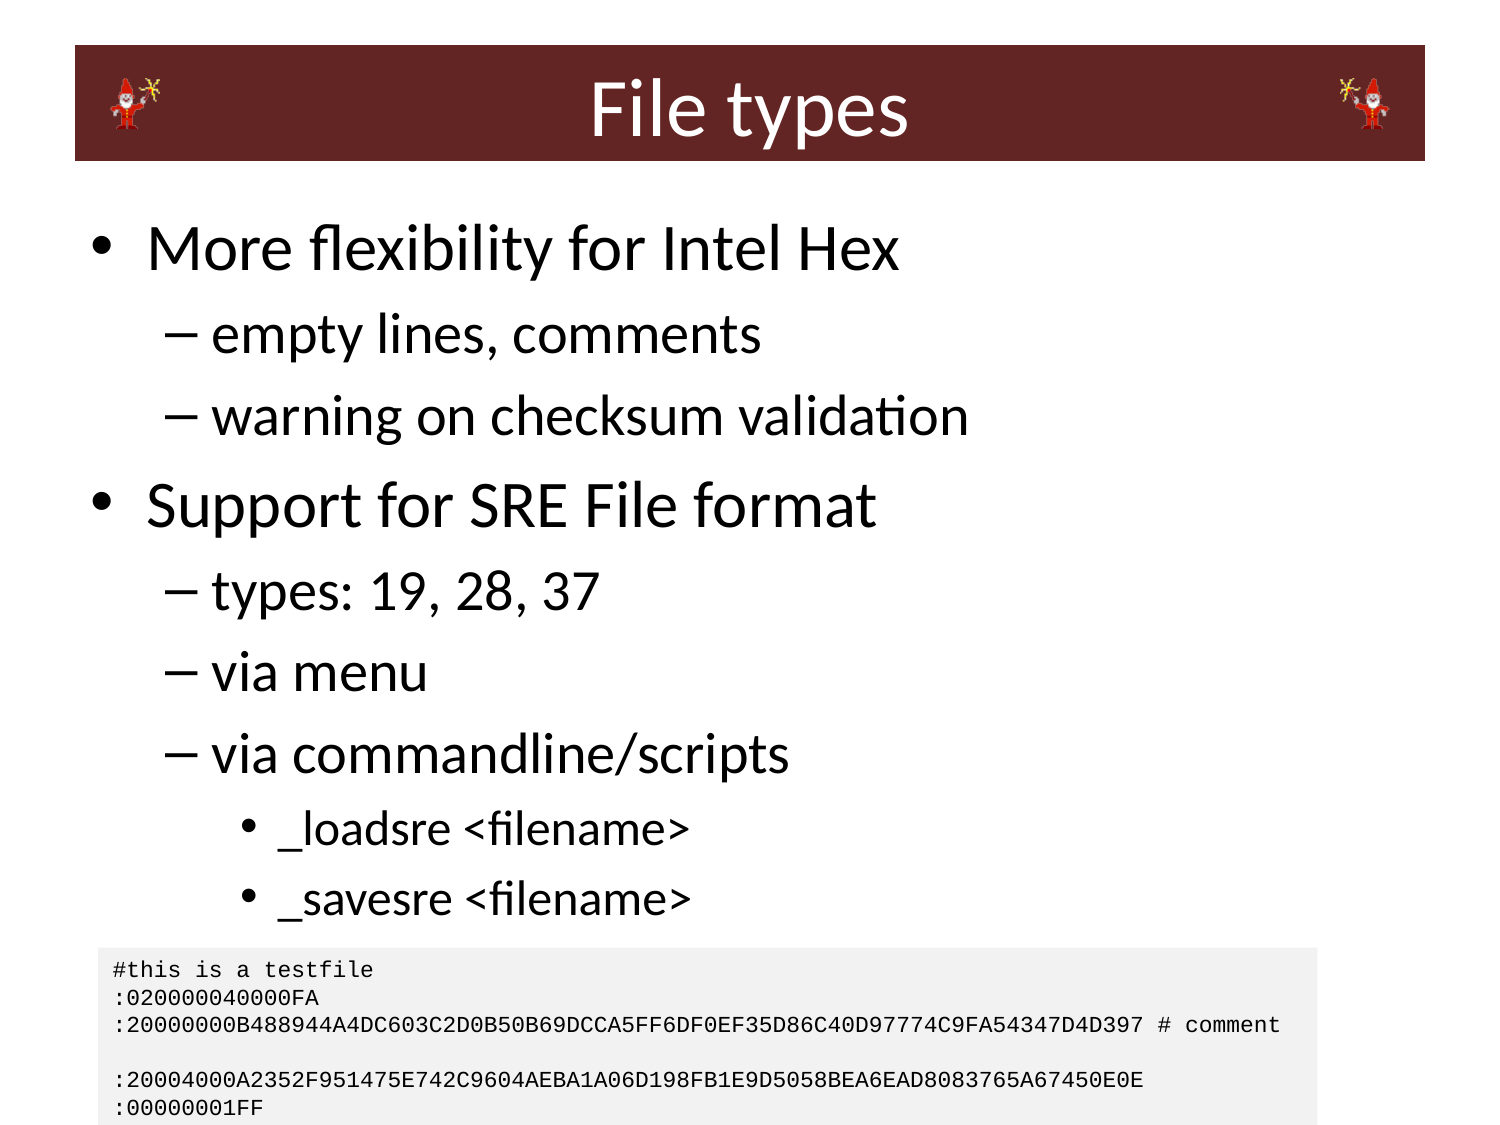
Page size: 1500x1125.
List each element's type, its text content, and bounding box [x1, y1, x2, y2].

text_box #this is a testfile :020000040000FA :20000000B488944A4DC603C2D0B50B69DCCA5FF6DF0EF35D86C40D97774C9FA54347D4D397 # comment :20004000A2352F951475E742C9604AEBA1A06D198FB1E9D5058BEA6EAD8083765A67450E0E :00000001FF [98, 947, 1318, 1125]
picture [109, 77, 160, 129]
list More flexibility for Intel Hex empty lines, comments warning on checksum validation Support for SRE File format types: 19, 28, 37 via menu via commandline/scripts _loadsre <filename> _savesre <filename> [75, 196, 1425, 1005]
picture [1340, 77, 1391, 129]
title File types [75, 45, 1425, 161]
